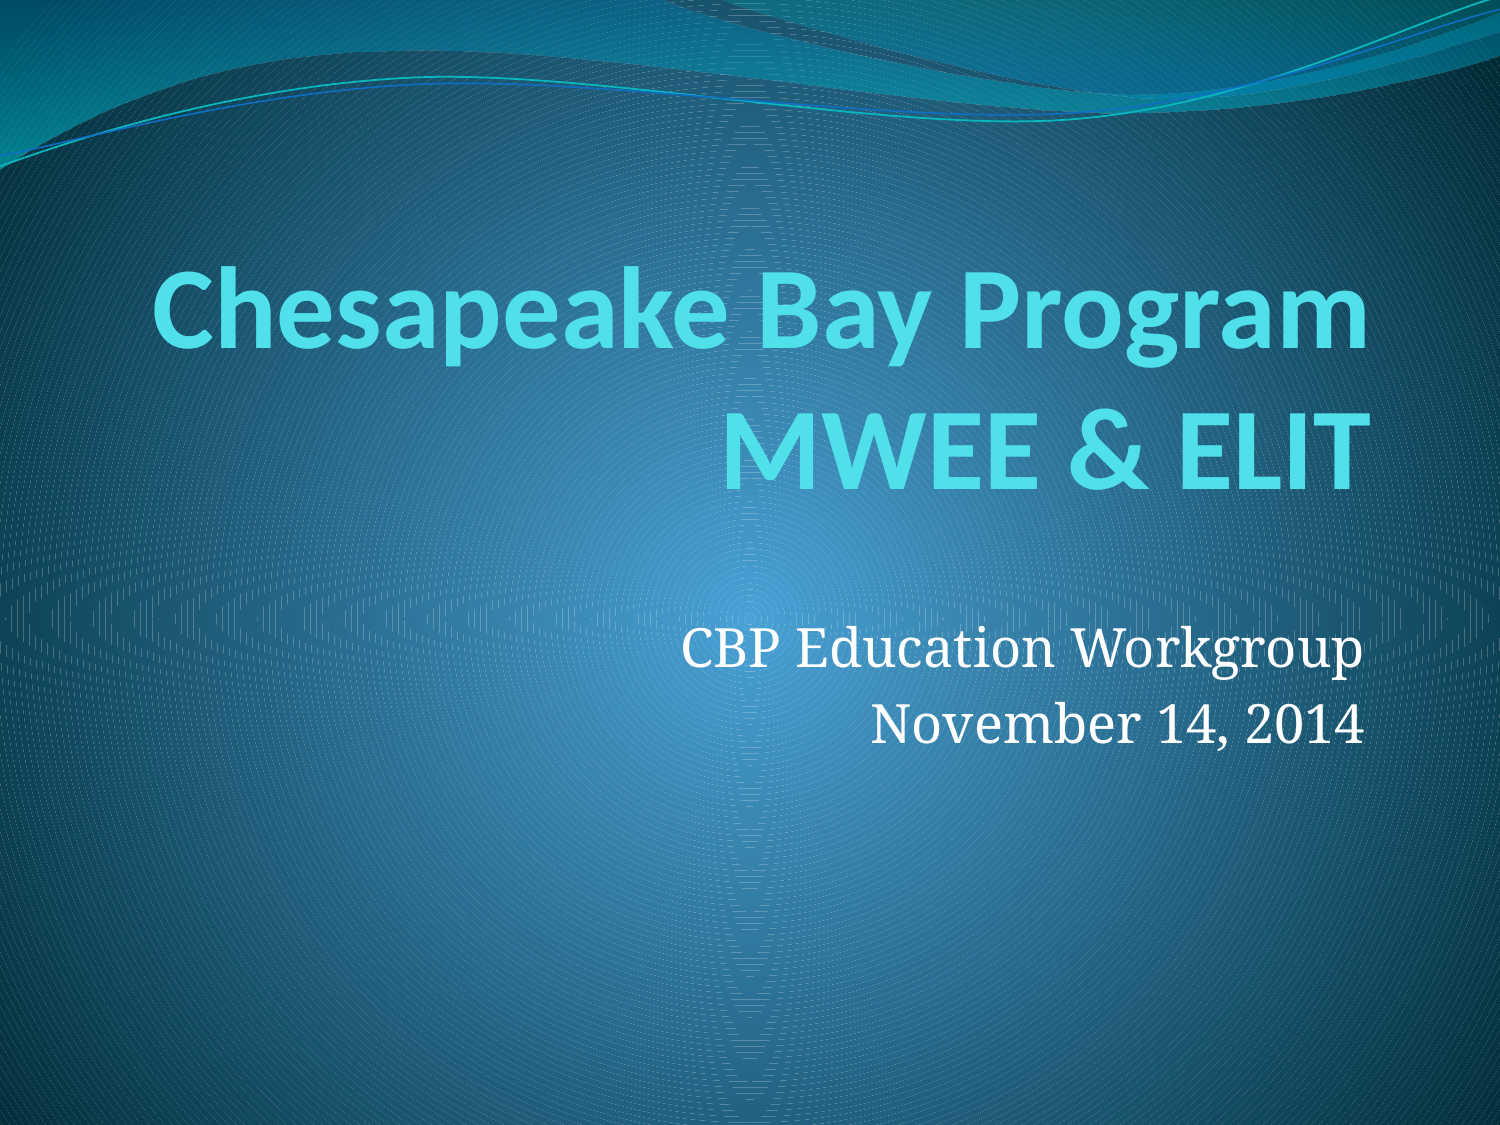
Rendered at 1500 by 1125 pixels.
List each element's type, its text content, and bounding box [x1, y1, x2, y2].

subtitle CBP Education Workgroup November 14, 2014 [87, 529, 1376, 818]
title Chesapeake Bay Program MWEE & ELIT [86, 212, 1375, 513]
